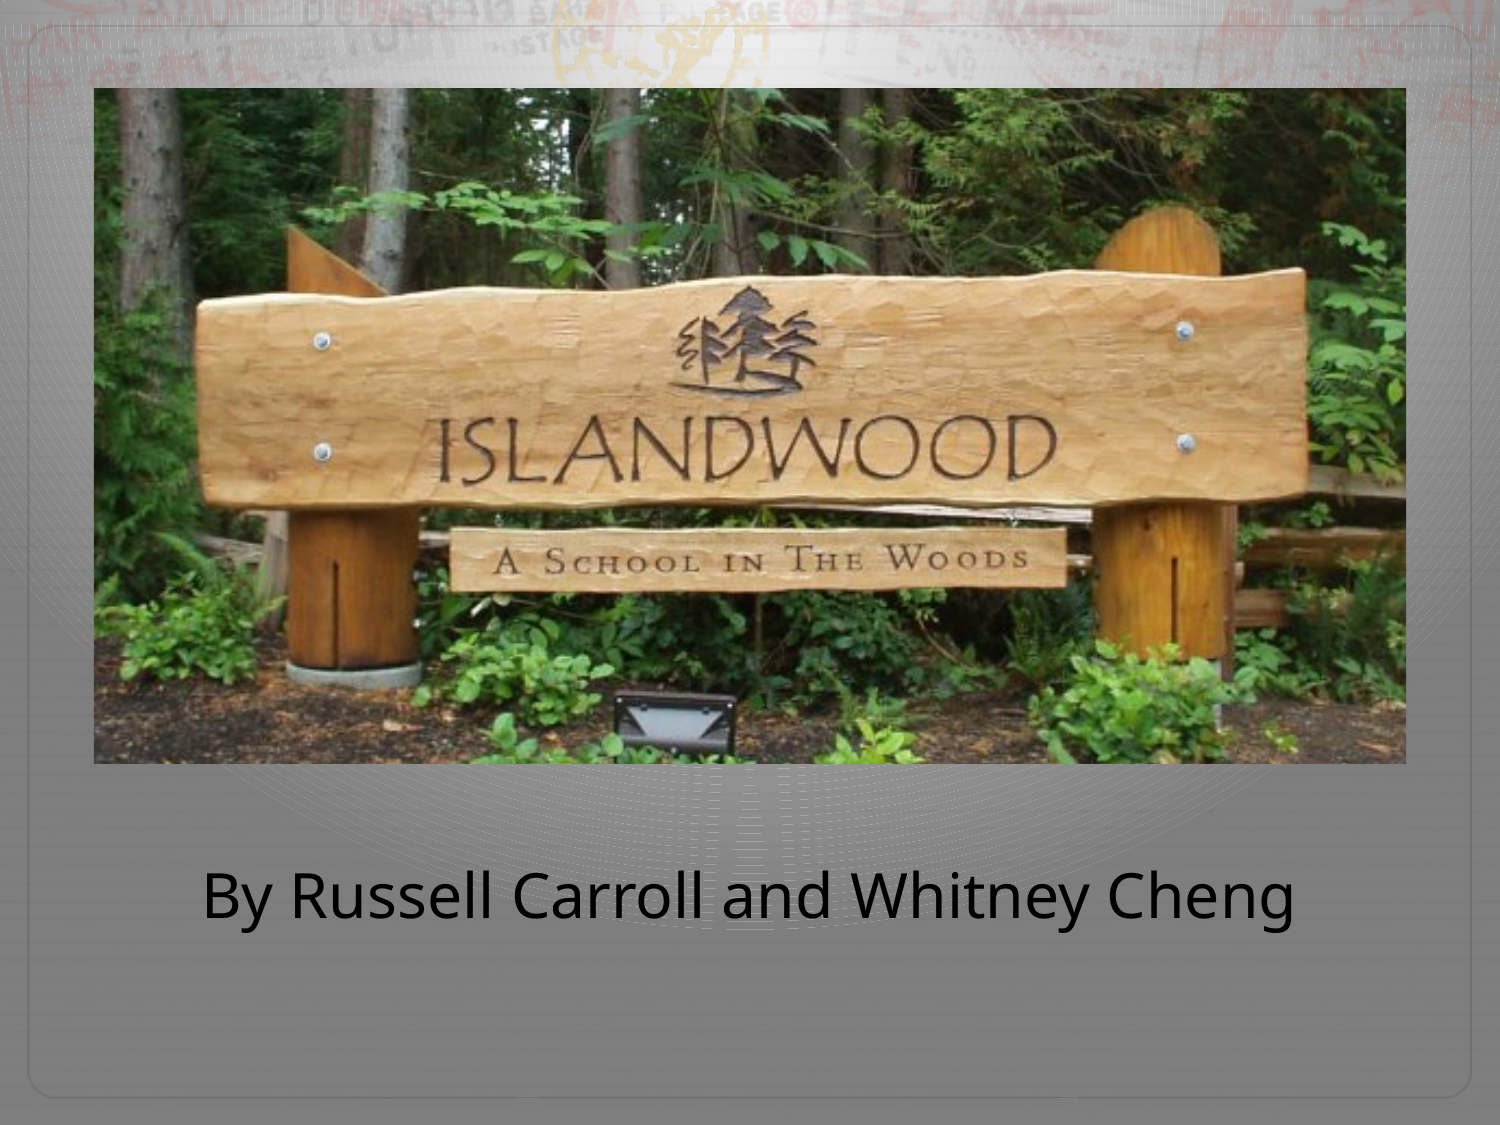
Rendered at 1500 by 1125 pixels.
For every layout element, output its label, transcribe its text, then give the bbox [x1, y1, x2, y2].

title By Russell Carroll and Whitney Cheng [93, 800, 1407, 988]
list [93, 87, 1407, 764]
picture [0, 0, 1500, 1125]
